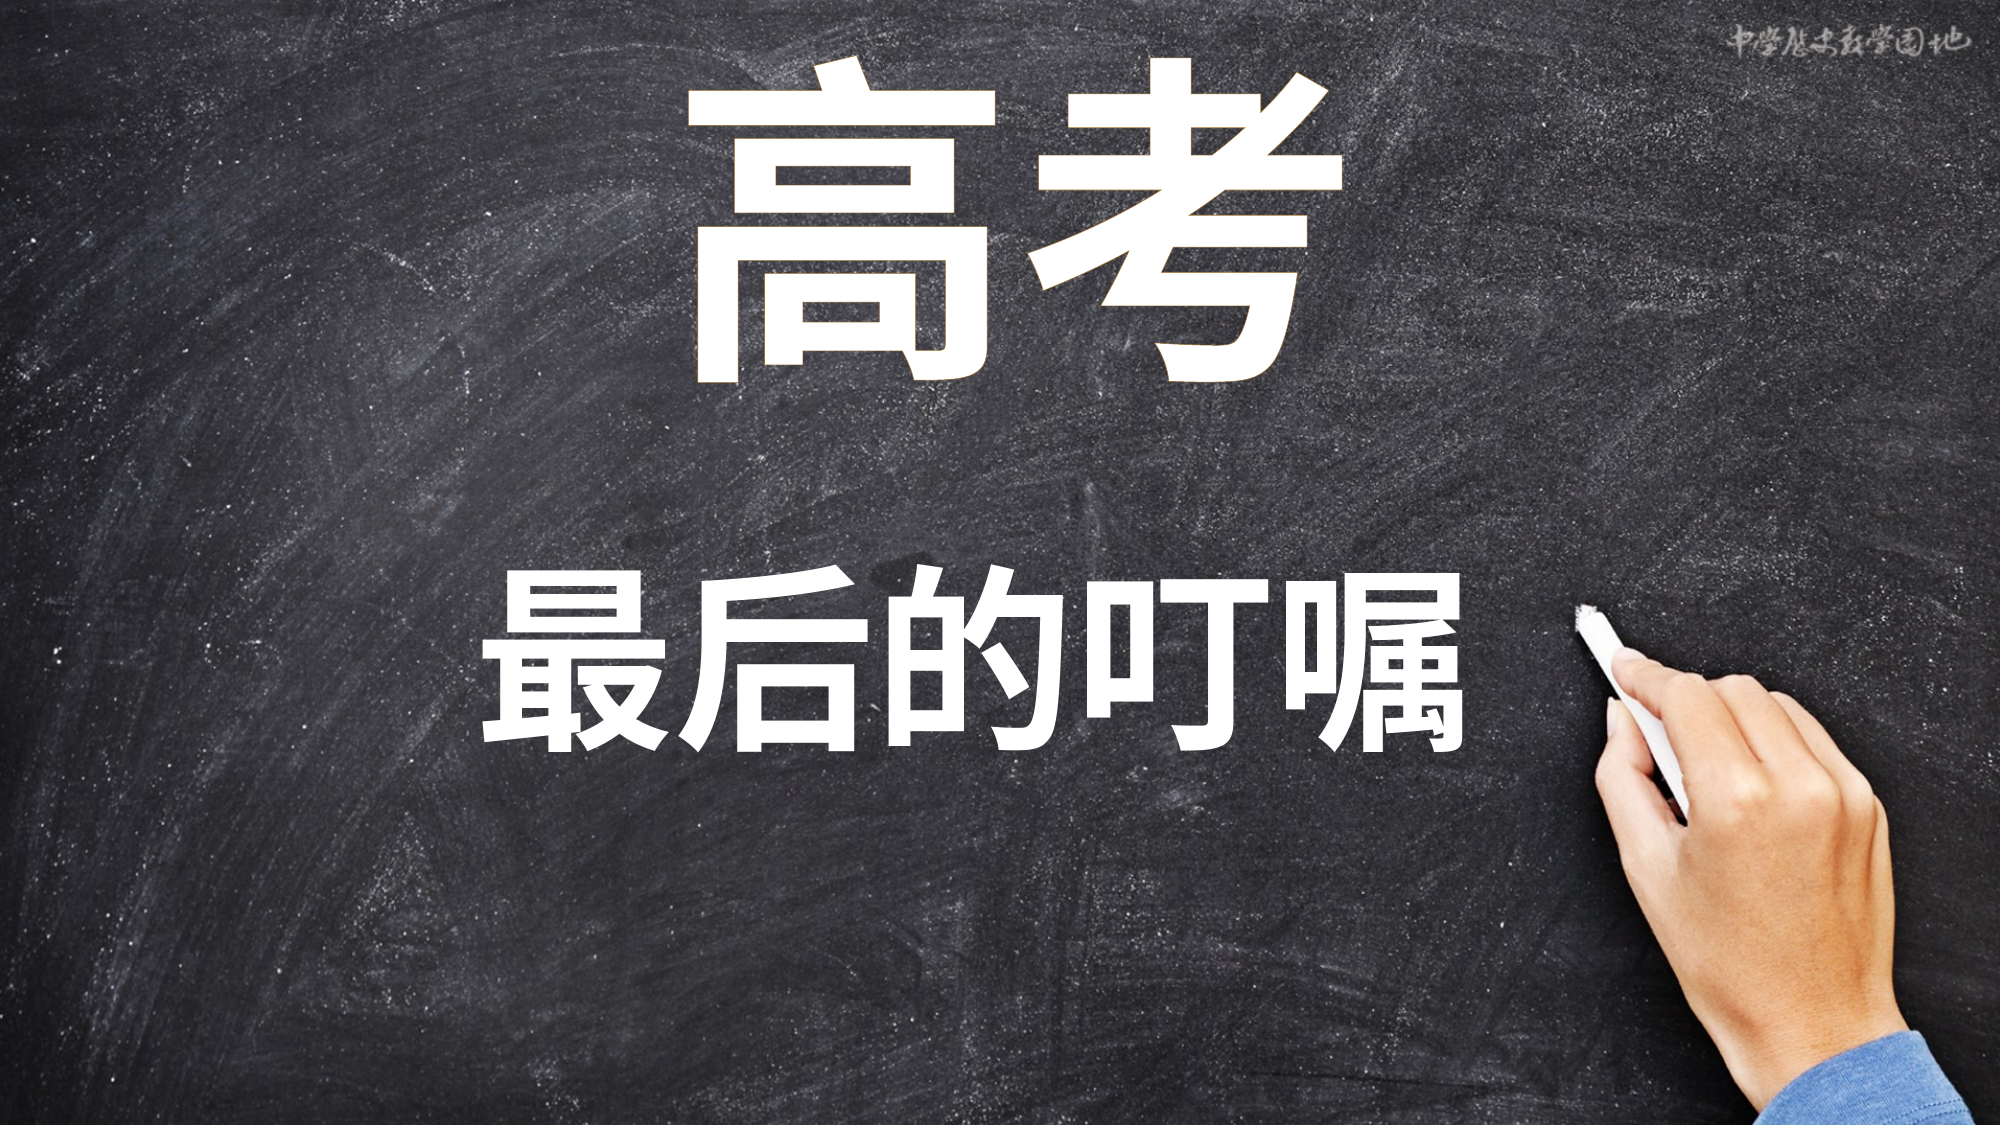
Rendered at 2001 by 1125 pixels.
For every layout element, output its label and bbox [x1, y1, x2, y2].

picture [1726, 24, 1971, 59]
list [0, 0, 2000, 1125]
